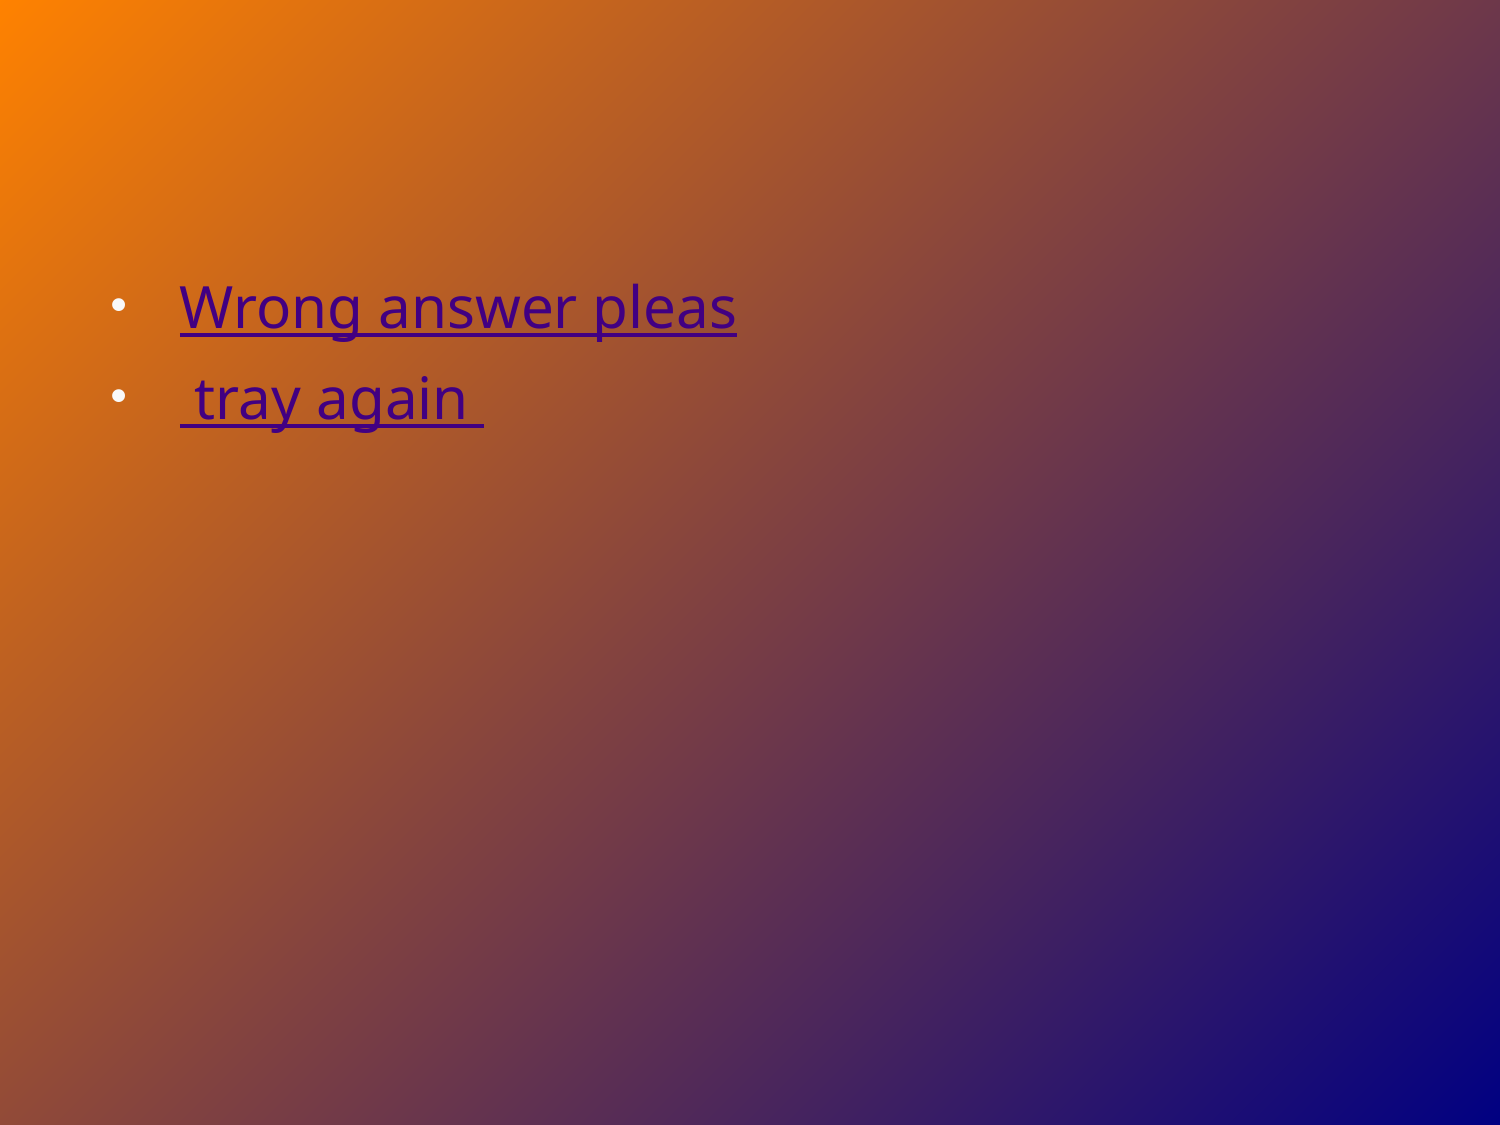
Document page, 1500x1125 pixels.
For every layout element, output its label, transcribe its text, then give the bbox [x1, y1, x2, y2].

list Wrong answer pleas tray again [75, 262, 1425, 1035]
